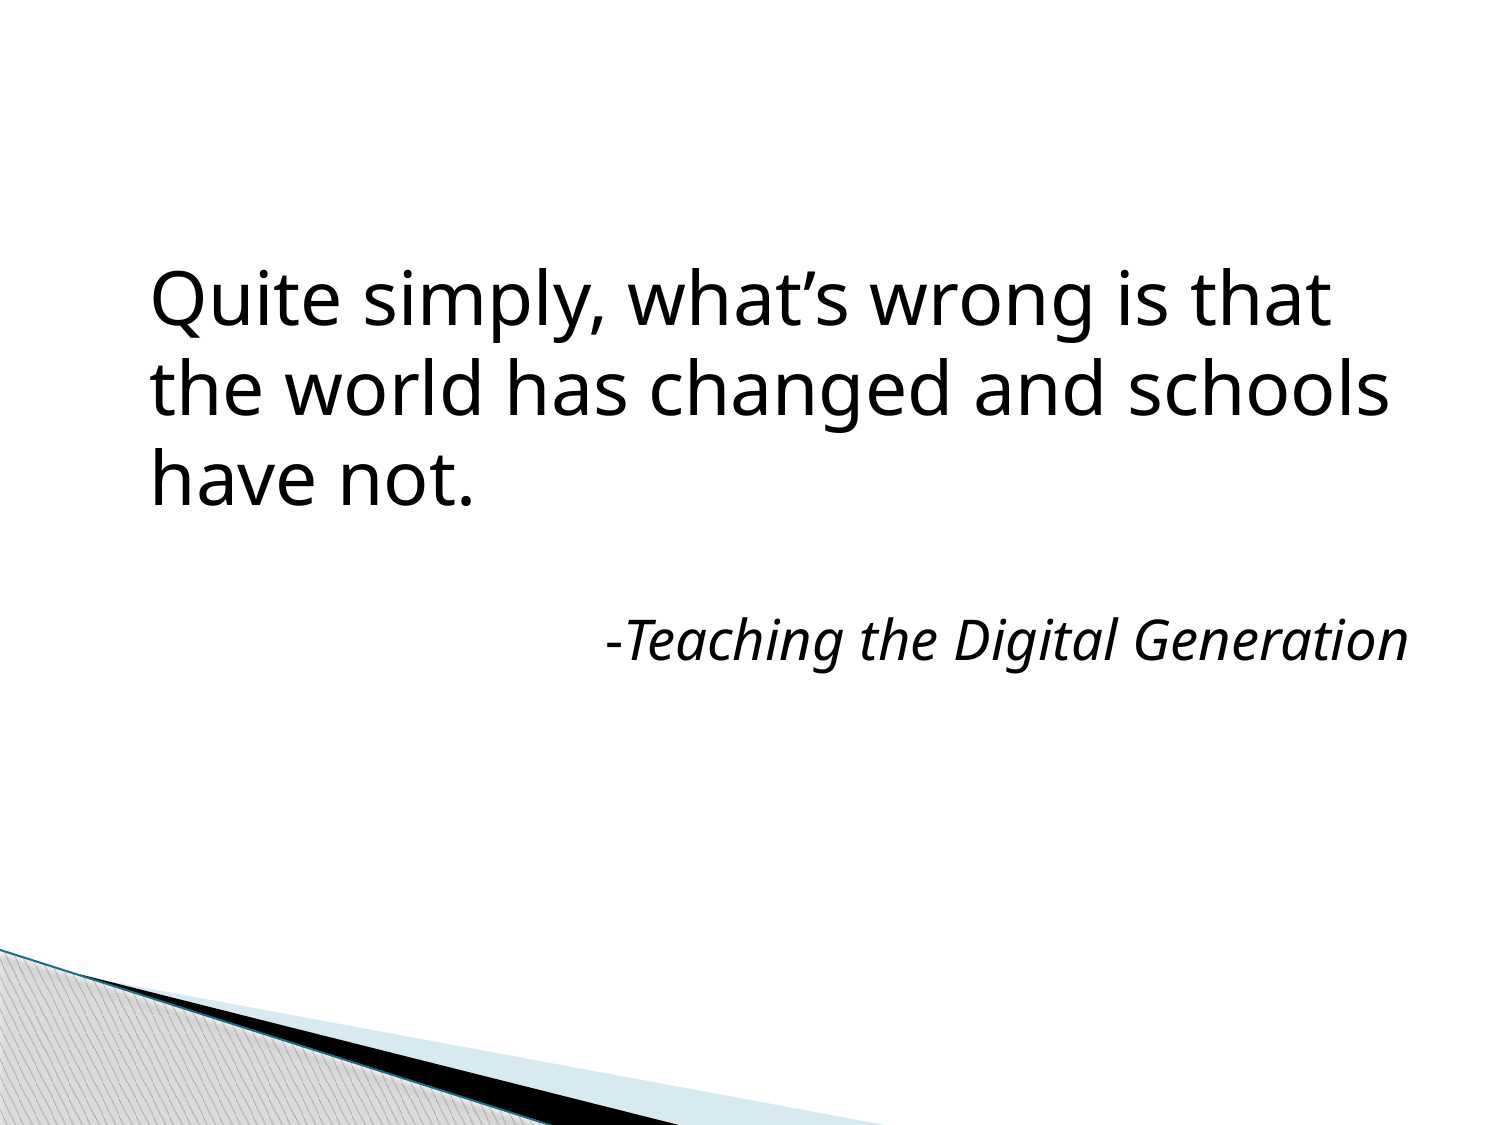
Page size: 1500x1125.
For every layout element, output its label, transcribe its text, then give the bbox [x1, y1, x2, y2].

list Quite simply, what’s wrong is that the world has changed and schools have not. -Teaching the Digital Generation [75, 243, 1425, 986]
